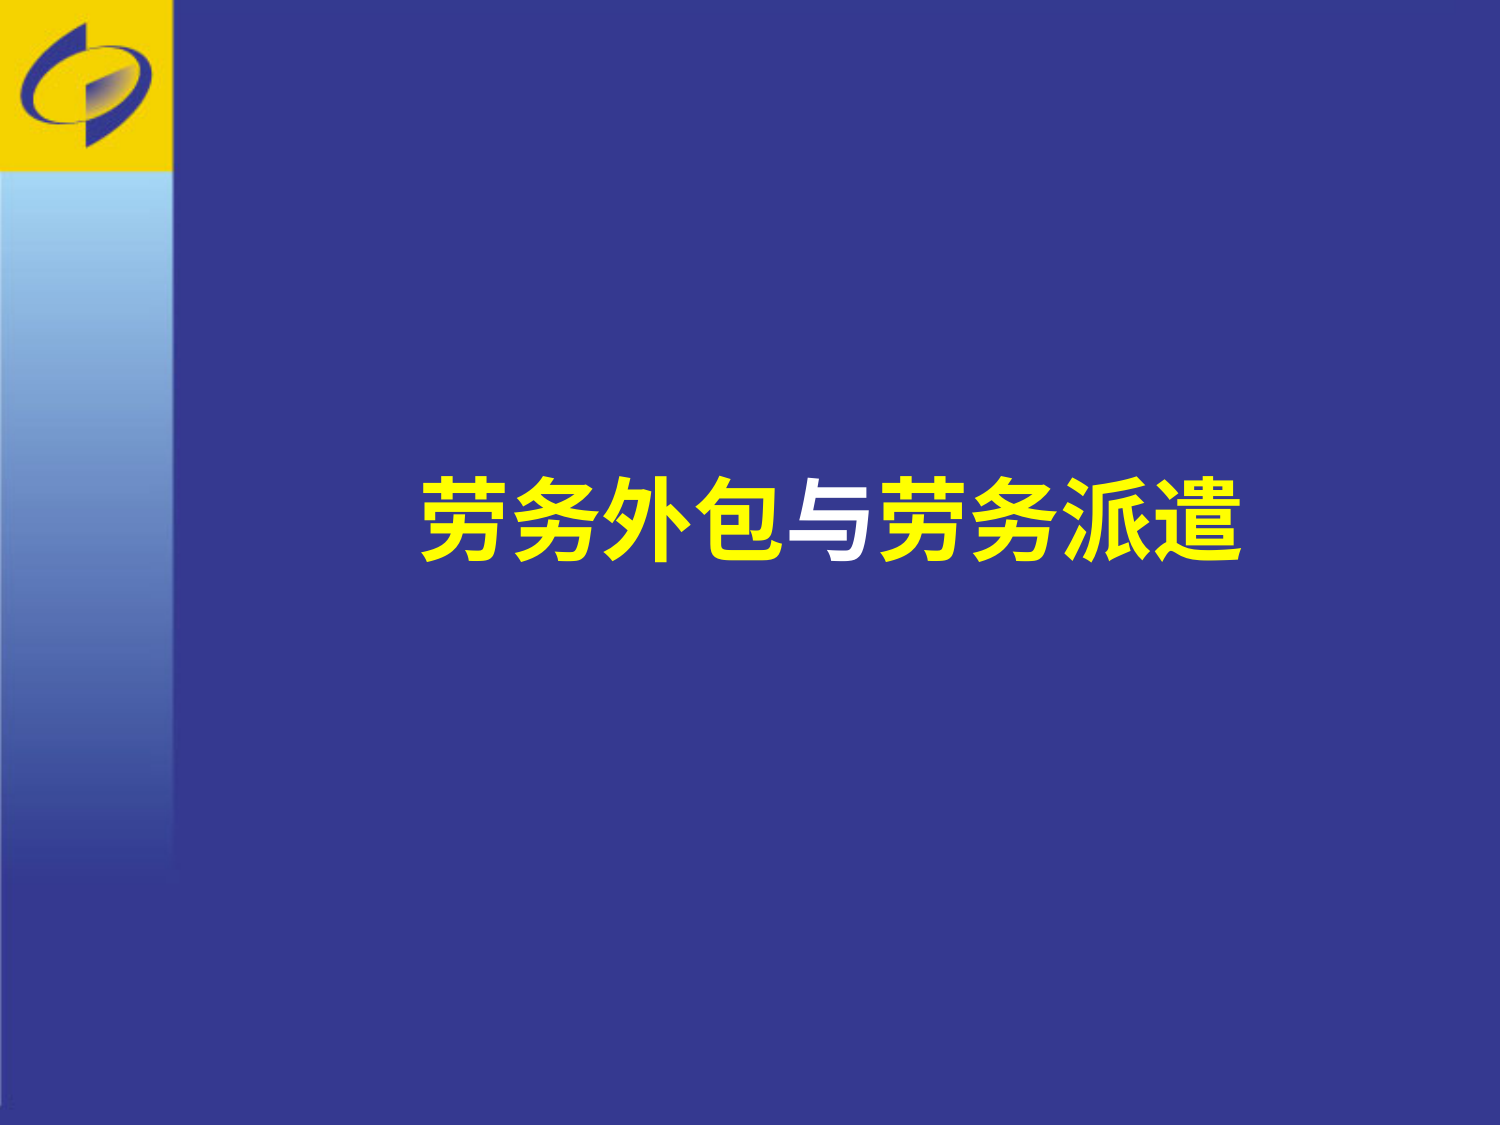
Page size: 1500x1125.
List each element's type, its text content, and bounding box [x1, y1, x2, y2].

title 劳务外包与劳务派遣 [187, 317, 1476, 719]
picture [0, 0, 1500, 1125]
